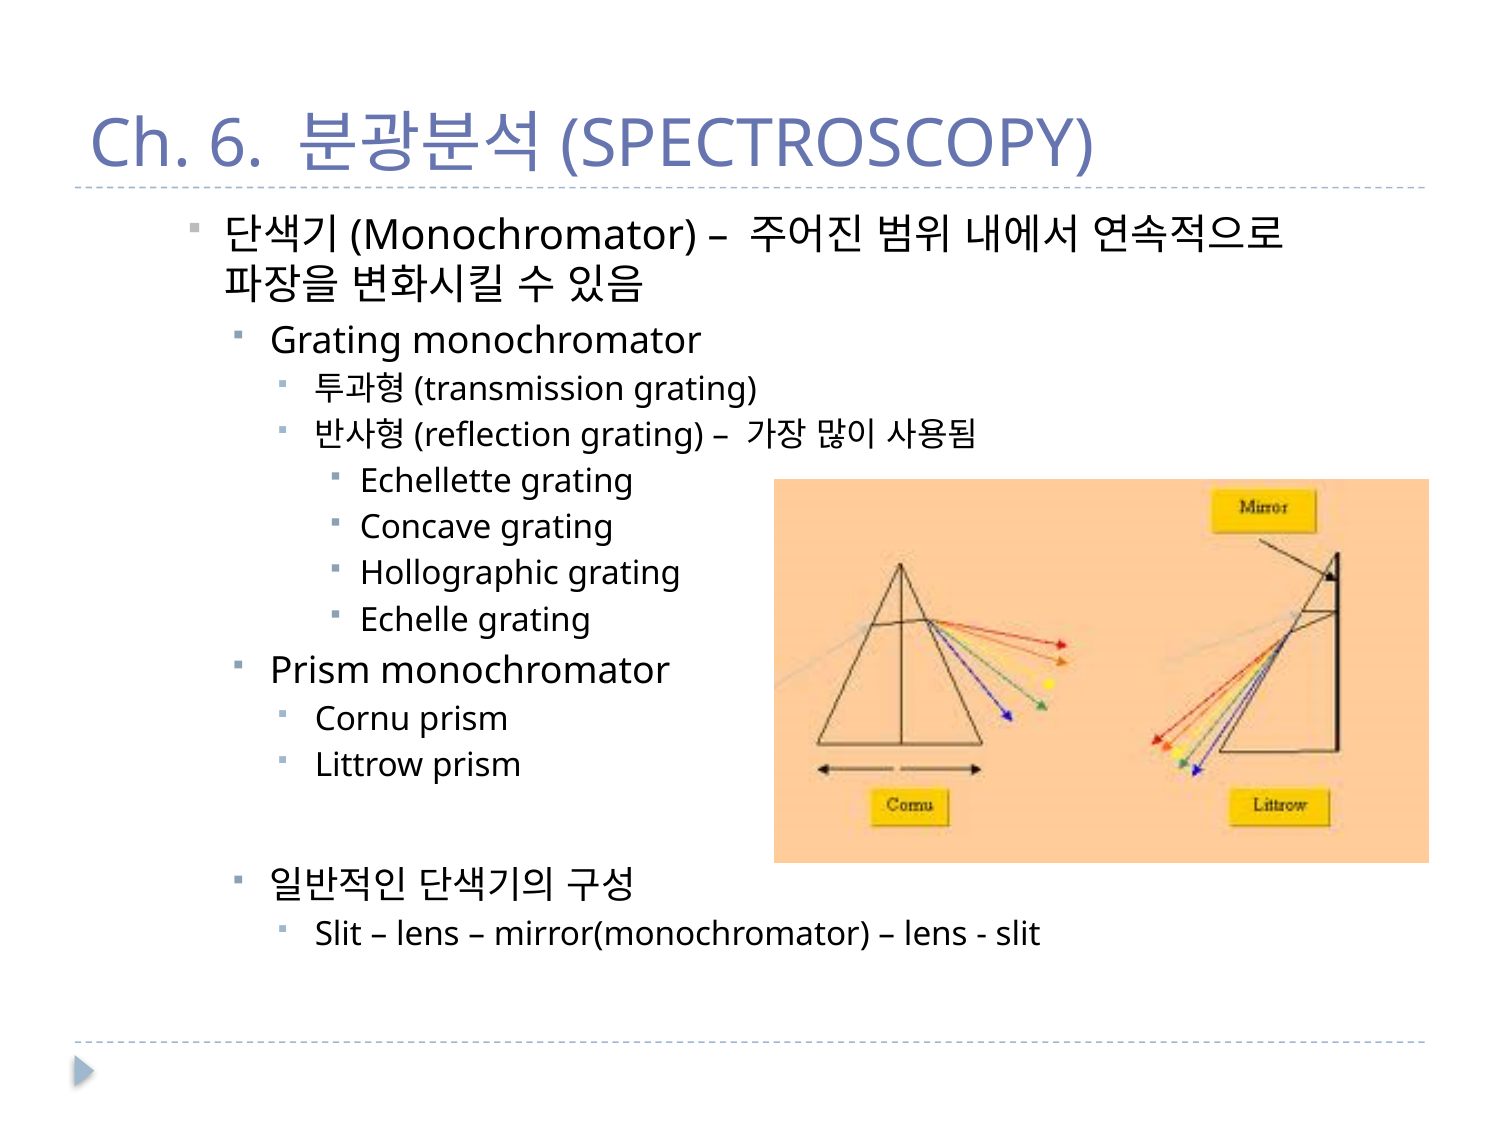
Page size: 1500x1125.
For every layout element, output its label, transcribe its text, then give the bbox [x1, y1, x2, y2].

list 단색기(Monochromator) – 주어진 범위 내에서 연속적으로 파장을 변화시킬 수 있음 Grating monochromator 투과형(transmission grating) 반사형(reflection grating) – 가장 많이 사용됨 Echellette grating Concave grating Hollographic grating Echelle grating Prism monochromator Cornu prism Littrow prism 일반적인 단색기의 구성 Slit – lens – mirror(monochromator) – lens - slit [75, 200, 1425, 1010]
title Ch. 6. 분광분석(SPECTROSCOPY) [75, 24, 1425, 188]
picture [773, 479, 1430, 864]
